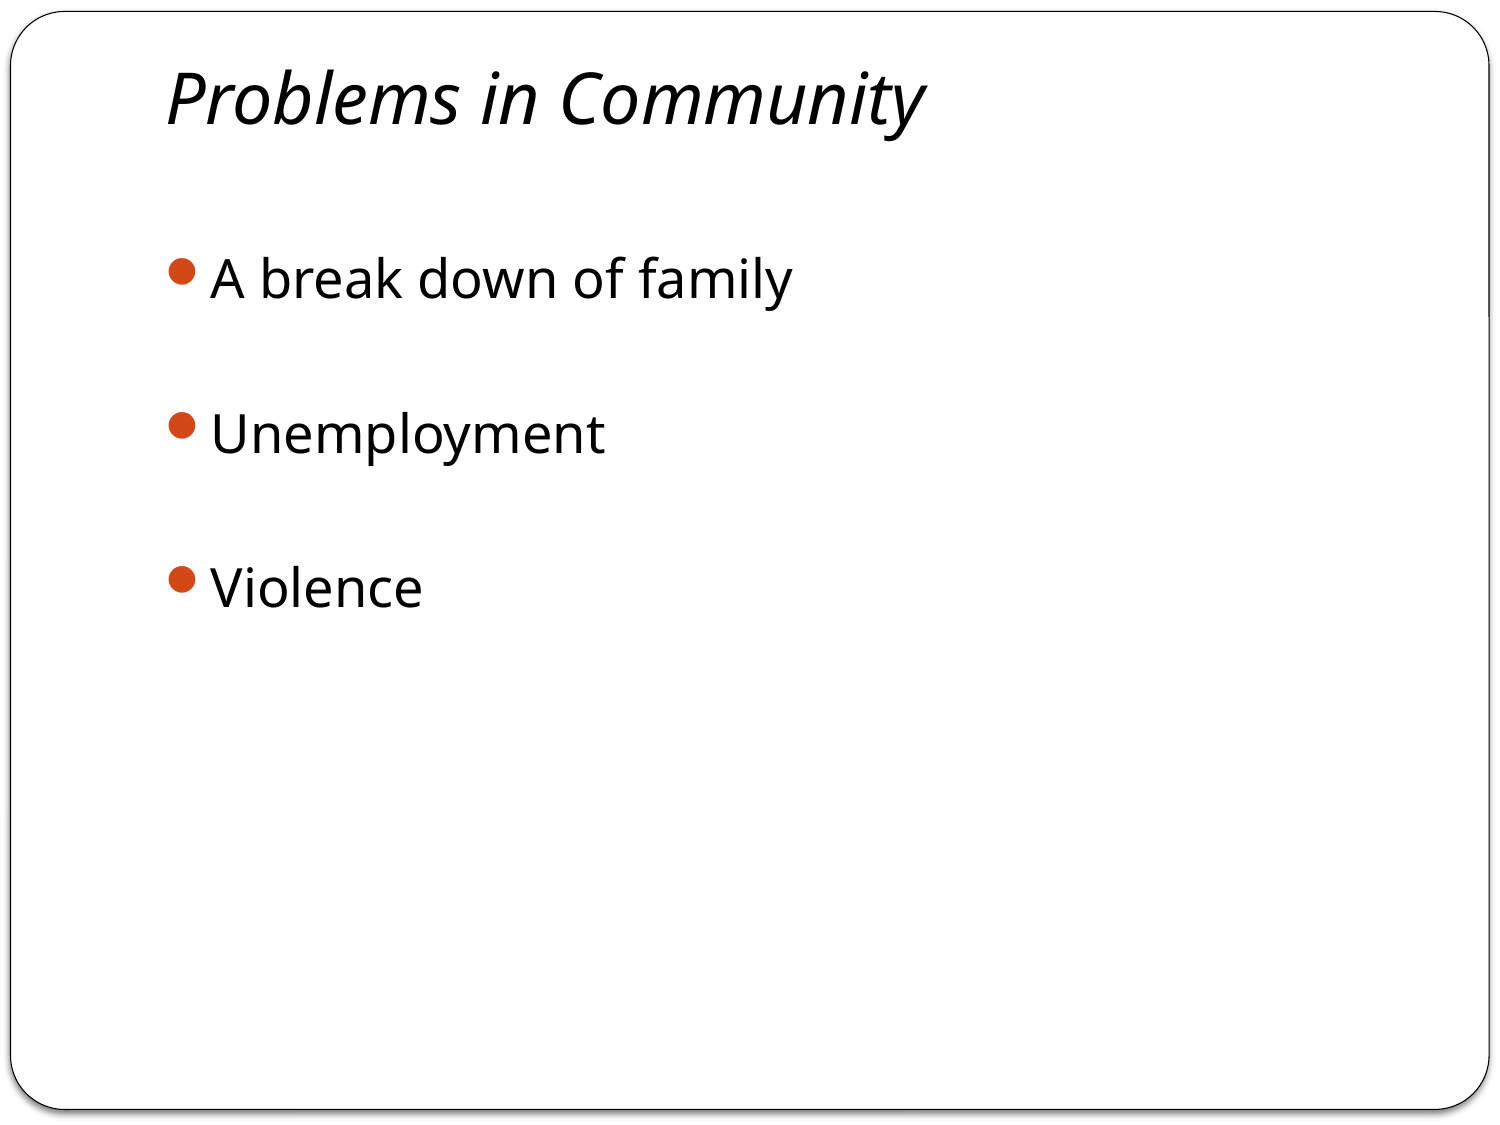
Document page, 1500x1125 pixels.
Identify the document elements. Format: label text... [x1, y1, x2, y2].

list A break down of family Unemployment Violence [150, 237, 1425, 988]
title Problems in Community [150, 45, 1425, 233]
